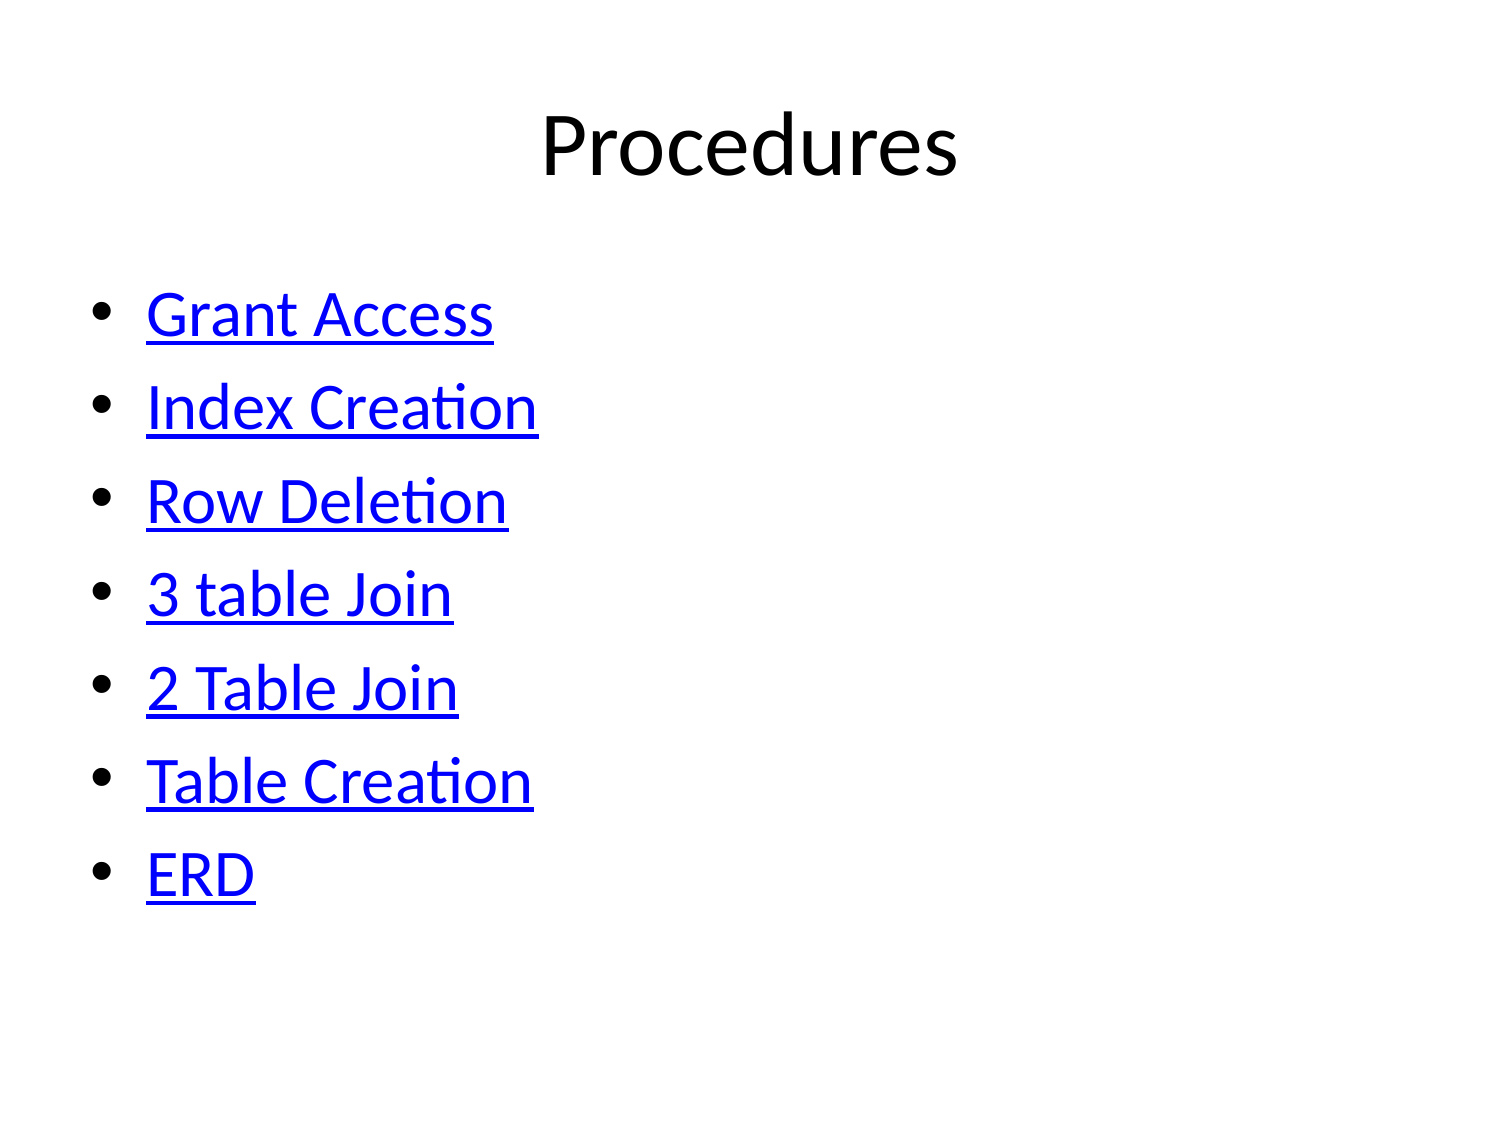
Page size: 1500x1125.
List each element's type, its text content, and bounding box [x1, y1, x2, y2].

list Grant Access Index Creation Row Deletion 3 table Join 2 Table Join Table Creation ERD [75, 262, 1425, 1005]
title Procedures [75, 45, 1425, 233]
